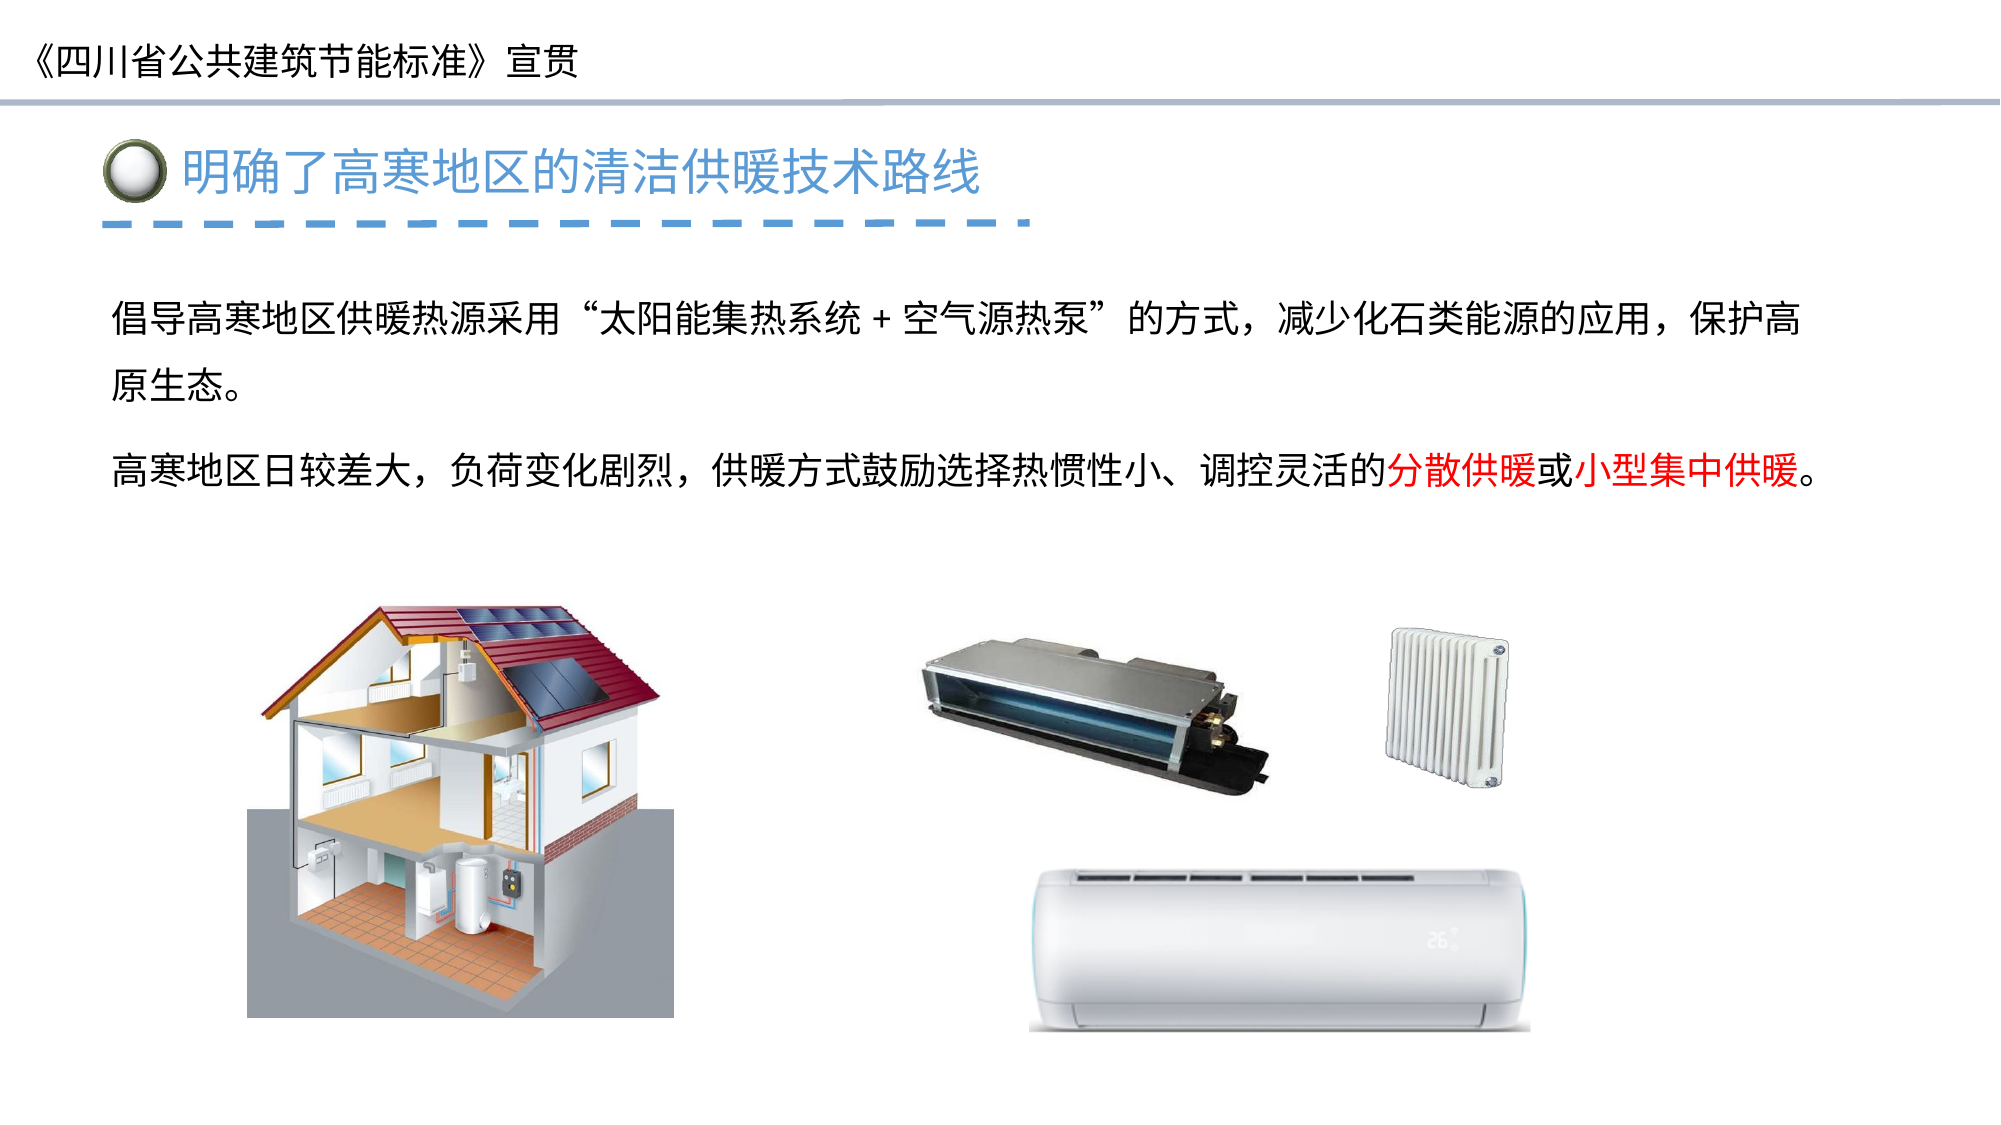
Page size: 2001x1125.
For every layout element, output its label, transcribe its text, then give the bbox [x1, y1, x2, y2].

text_box 倡导高寒地区供暖热源采用“太阳能集热系统+空气源热泵”的方式，减少化石类能源的应用，保护高原生态。 高寒地区日较差大，负荷变化剧烈，供暖方式鼓励选择热惯性小、调控灵活的分散供暖或小型集中供暖。 [96, 264, 1849, 539]
picture [247, 588, 674, 1018]
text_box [102, 138, 1118, 275]
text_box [890, 576, 1572, 1041]
